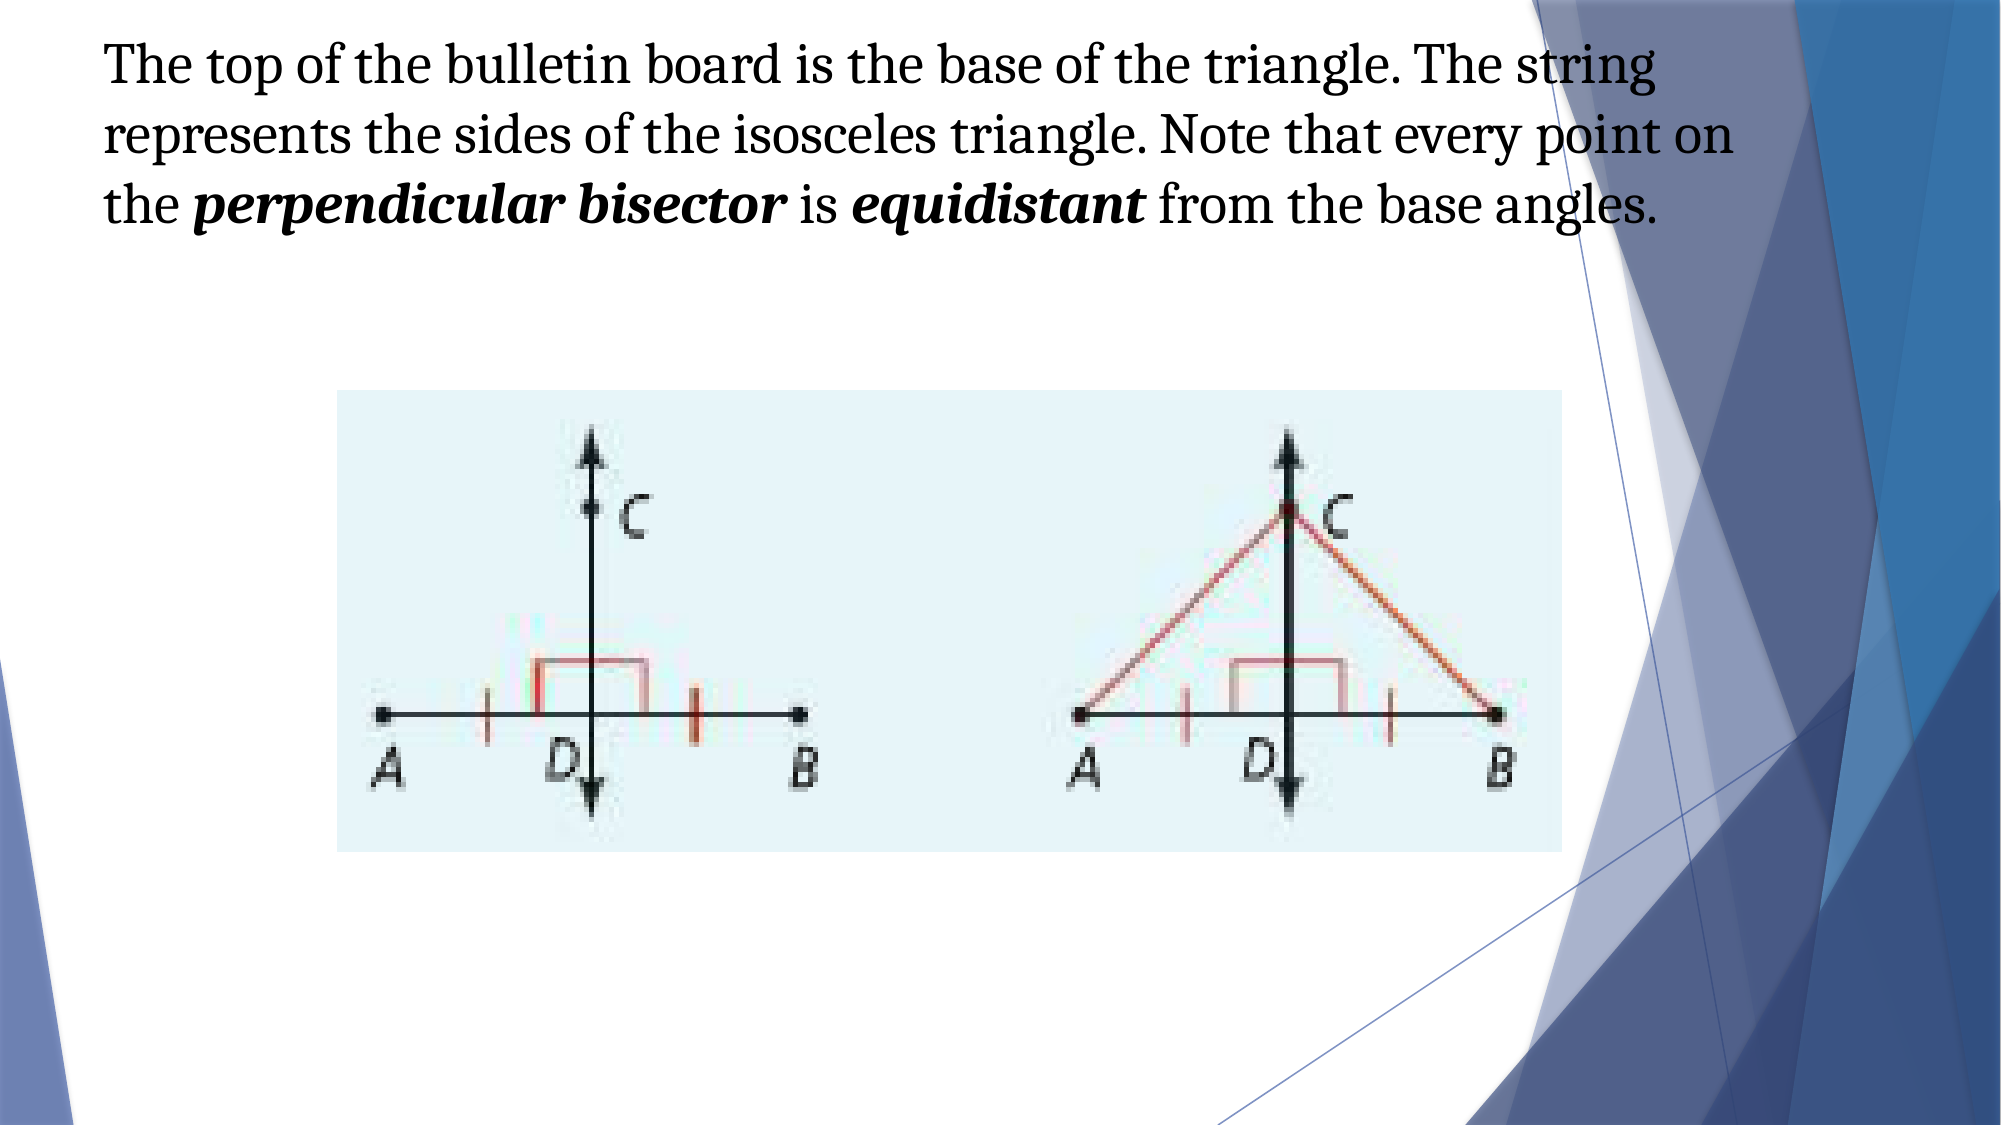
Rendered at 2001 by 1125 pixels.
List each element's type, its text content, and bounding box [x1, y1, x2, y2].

picture [337, 389, 1563, 852]
text_box The top of the bulletin board is the base of the triangle. The string represents the sides of the isosceles triangle. Note that every point on the perpendicular bisector is equidistant from the base angles. [88, 17, 1811, 243]
